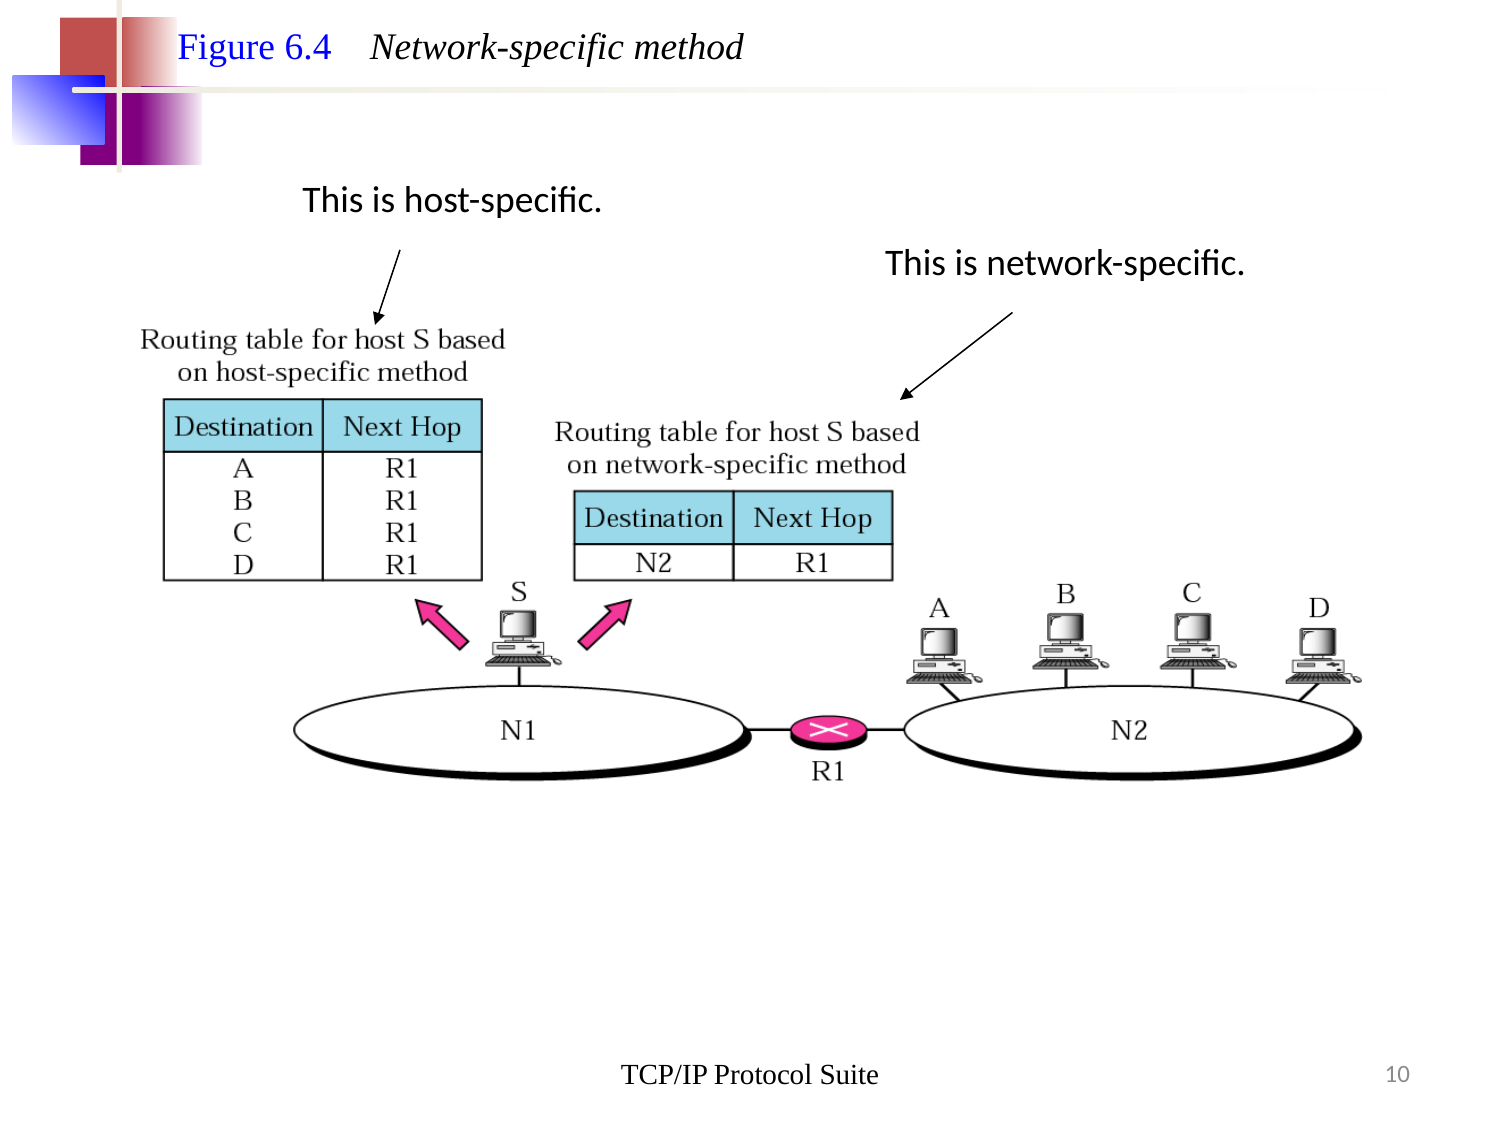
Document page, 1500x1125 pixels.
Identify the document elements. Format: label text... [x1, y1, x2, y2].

text_box [60, 17, 116, 86]
text_box This is network-specific. [870, 230, 1262, 290]
text_box [122, 93, 141, 165]
text_box This is host-specific. [287, 167, 619, 228]
text_box Figure 6.4 Network-specific method [162, 14, 1100, 75]
text_box [116, 0, 122, 87]
picture [140, 323, 1363, 788]
text_box [373, 249, 401, 322]
text_box [72, 87, 1423, 93]
footer TCP/IP Protocol Suite [512, 1042, 988, 1103]
text_box [122, 17, 177, 86]
text_box [141, 93, 202, 165]
text_box [12, 75, 105, 145]
slide_number 10 [1074, 1042, 1425, 1103]
text_box [80, 93, 116, 165]
text_box [116, 93, 122, 173]
